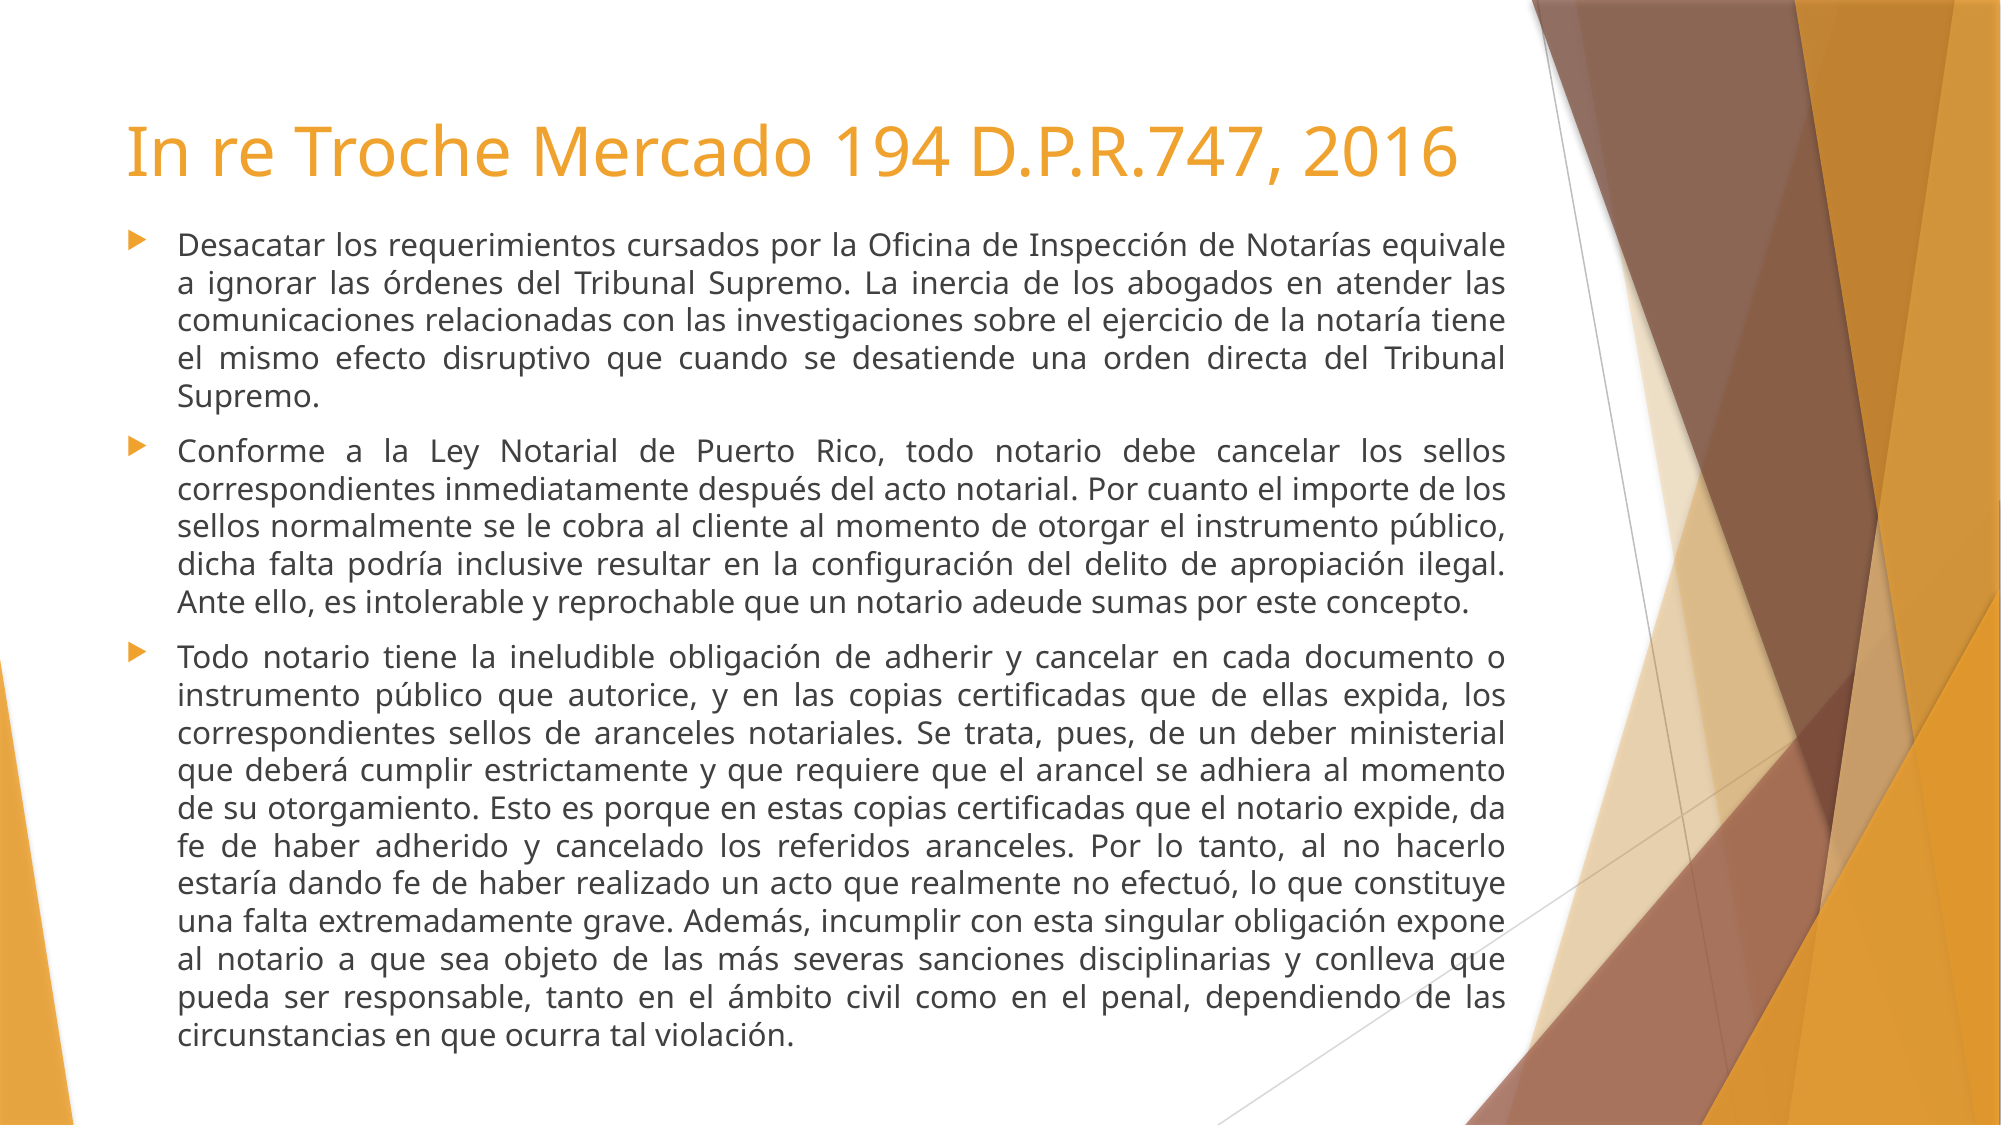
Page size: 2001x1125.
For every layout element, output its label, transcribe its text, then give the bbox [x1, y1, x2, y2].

title In re Troche Mercado 194 D.P.R.747, 2016 [111, 99, 1522, 217]
list Desacatar los requerimientos cursados por la Oficina de Inspección de Notarías equivale a ignorar las órdenes del Tribunal Supremo. La inercia de los abogados en atender las comunicaciones relacionadas con las investigaciones sobre el ejercicio de la notaría tiene el mismo efecto disruptivo que cuando se desatiende una orden directa del Tribunal Supremo. Conforme a la Ley Notarial de Puerto Rico, todo notario debe cancelar los sellos correspondientes inmediatamente después del acto notarial. Por cuanto el importe de los sellos normalmente se le cobra al cliente al momento de otorgar el instrumento público, dicha falta podría inclusive resultar en la configuración del delito de apropiación ilegal. Ante ello, es intolerable y reprochable que un notario adeude sumas por este concepto. Todo notario tiene la ineludible obligación de adherir y cancelar en cada documento o instrumento público que autorice, y en las copias certificadas que de ellas expida, los correspondientes sellos de aranceles notariales. Se trata, pues, de un deber ministerial que deberá cumplir estrictamente y que requiere que el arancel se adhiera al momento de su otorgamiento. Esto es porque en estas copias certificadas que el notario expide, da fe de haber adherido y cancelado los referidos aranceles. Por lo tanto, al no hacerlo estaría dando fe de haber realizado un acto que realmente no efectuó, lo que constituye una falta extremadamente grave. Además, incumplir con esta singular obligación expone al notario a que sea objeto de las más severas sanciones disciplinarias y conlleva que pueda ser responsable, tanto en el ámbito civil como en el penal, dependiendo de las circunstancias en que ocurra tal violación. [111, 217, 1522, 1063]
